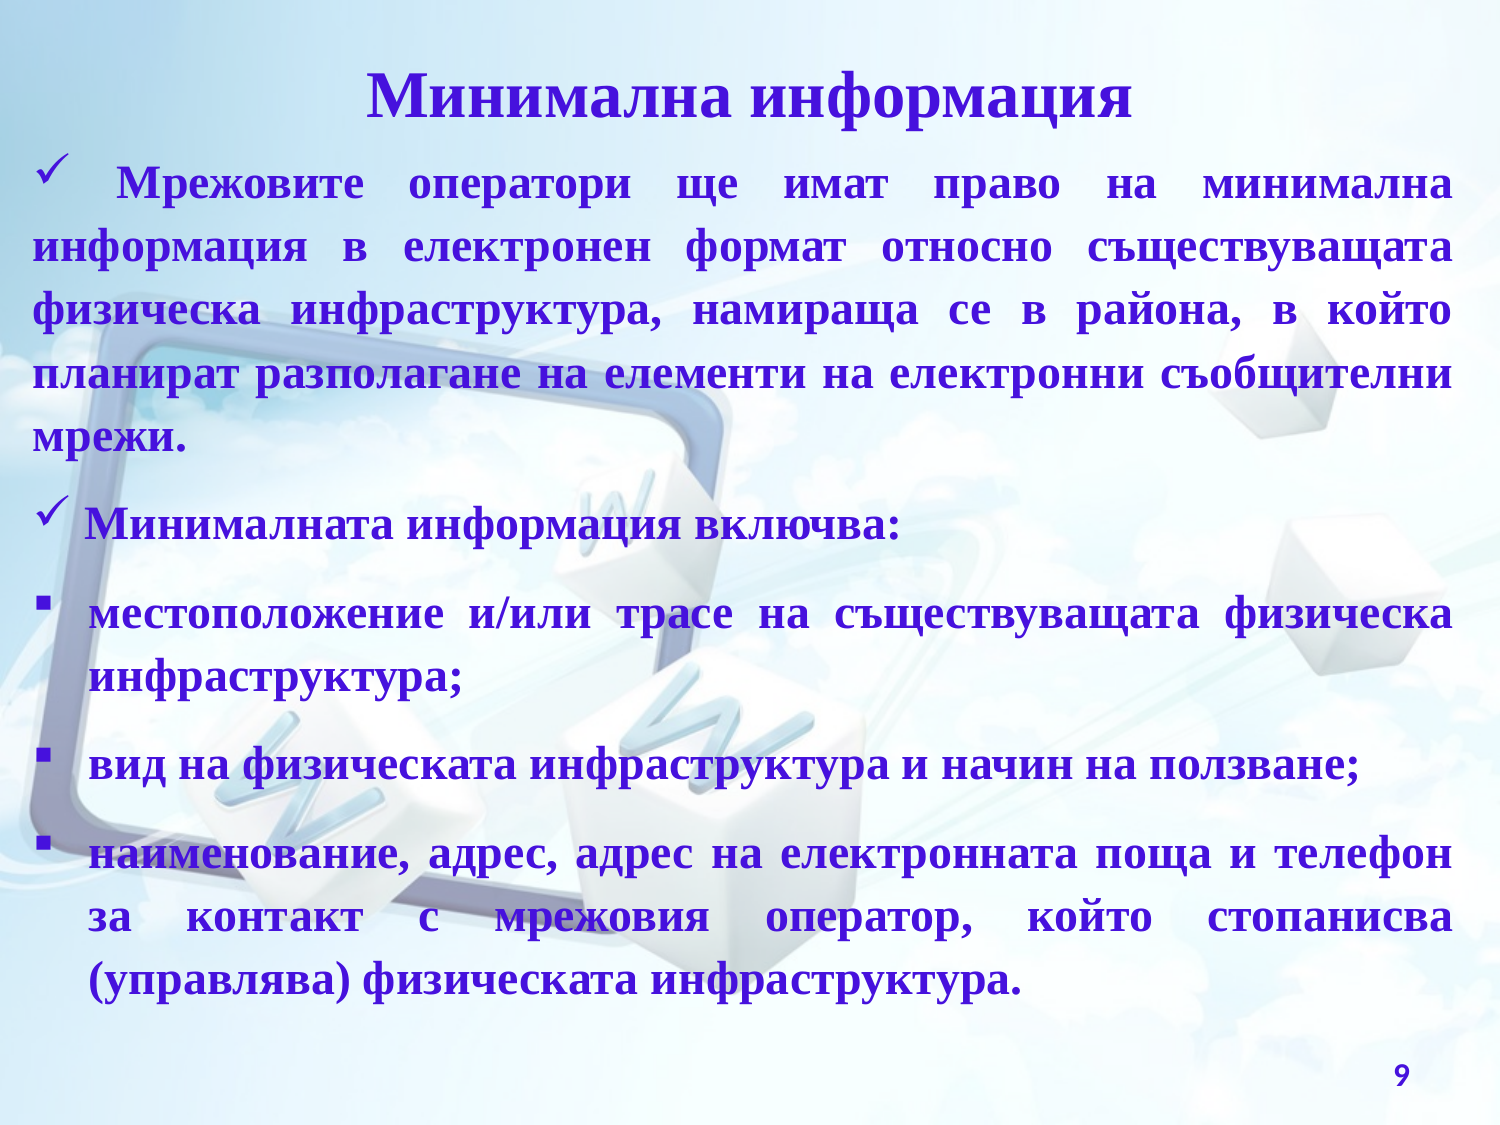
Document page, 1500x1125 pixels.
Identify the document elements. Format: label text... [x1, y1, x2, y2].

title Минимална информация [75, 45, 1425, 137]
slide_number 9 [1074, 1042, 1425, 1103]
list Мрежовите оператори ще имат право на минимална информация в електронен формат относно съществуващата физическа инфраструктура, намираща се в района, в който планират разполагане на елементи на електронни съобщителни мрежи. Минималната информация включва: местоположение и/или трасе на съществуващата физическа инфраструктура; вид на физическата инфраструктура и начин на ползване; наименование, адрес, адрес на електронната поща и телефон за контакт с мрежовия оператор, който стопанисва (управлява) физическата инфраструктура. [17, 137, 1471, 1083]
